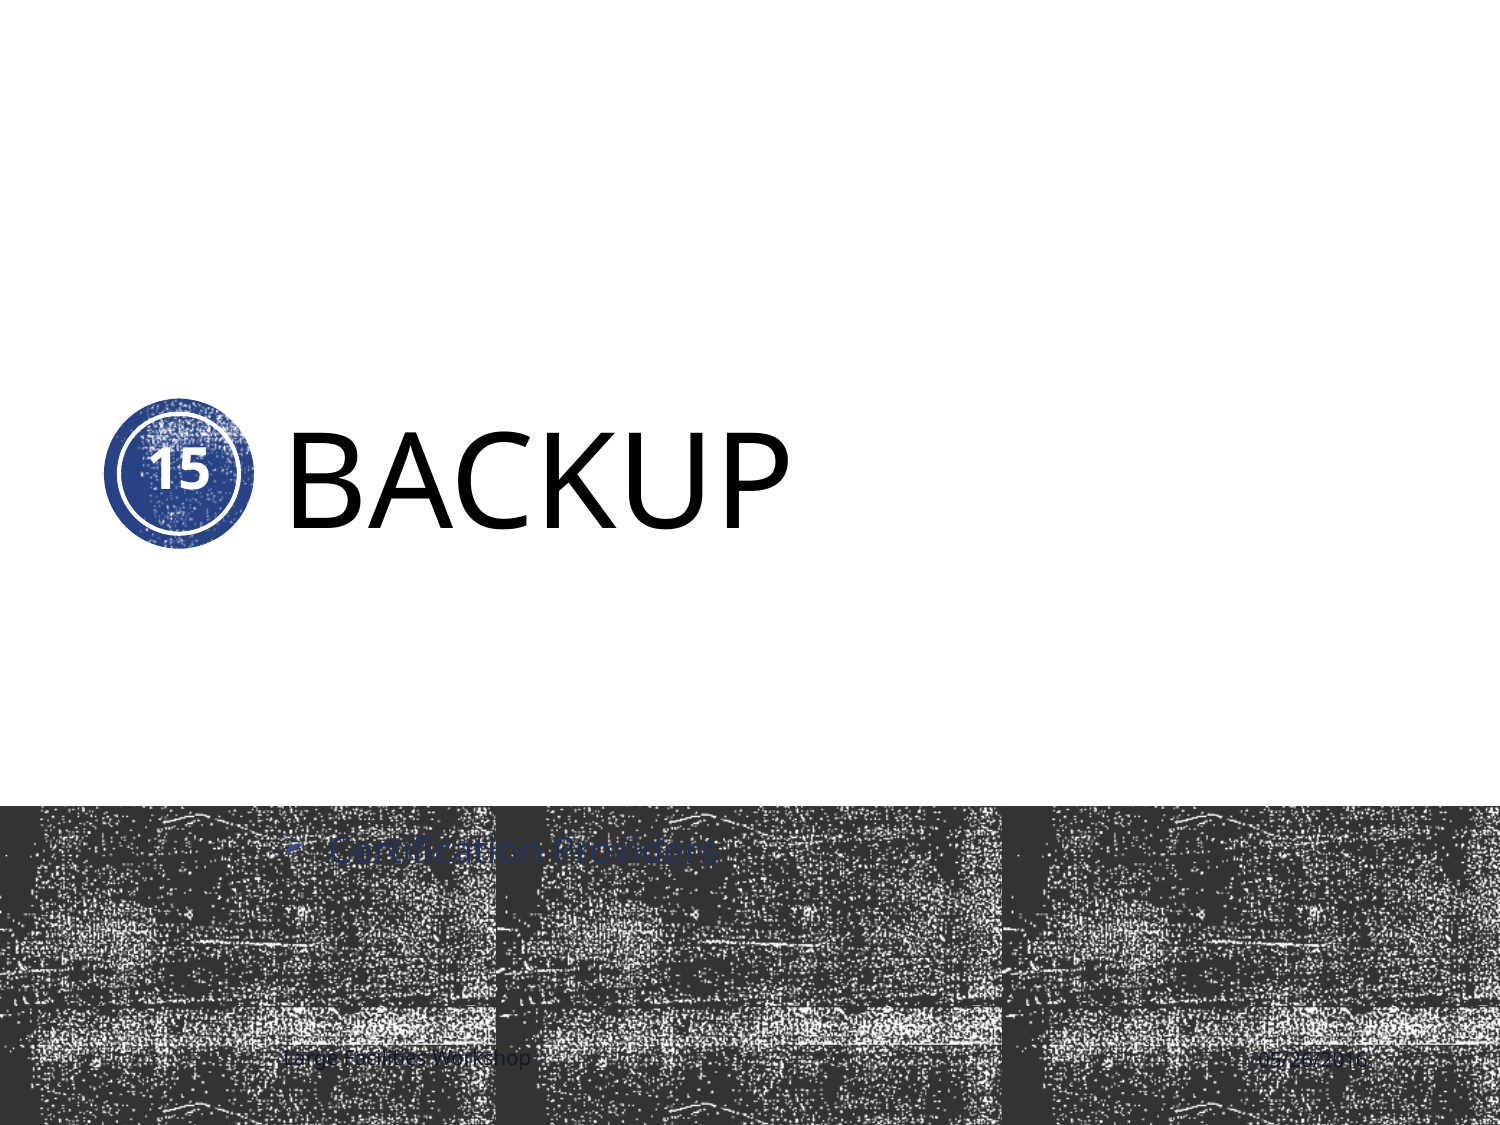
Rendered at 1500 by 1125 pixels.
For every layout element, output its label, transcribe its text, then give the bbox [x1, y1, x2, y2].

list Certification Providers [266, 823, 1381, 999]
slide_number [1057, 1028, 1383, 1089]
slide_number 15 [105, 411, 253, 530]
title Backup [266, 201, 1409, 779]
footer Large Facilities Workshop [268, 1028, 1047, 1089]
